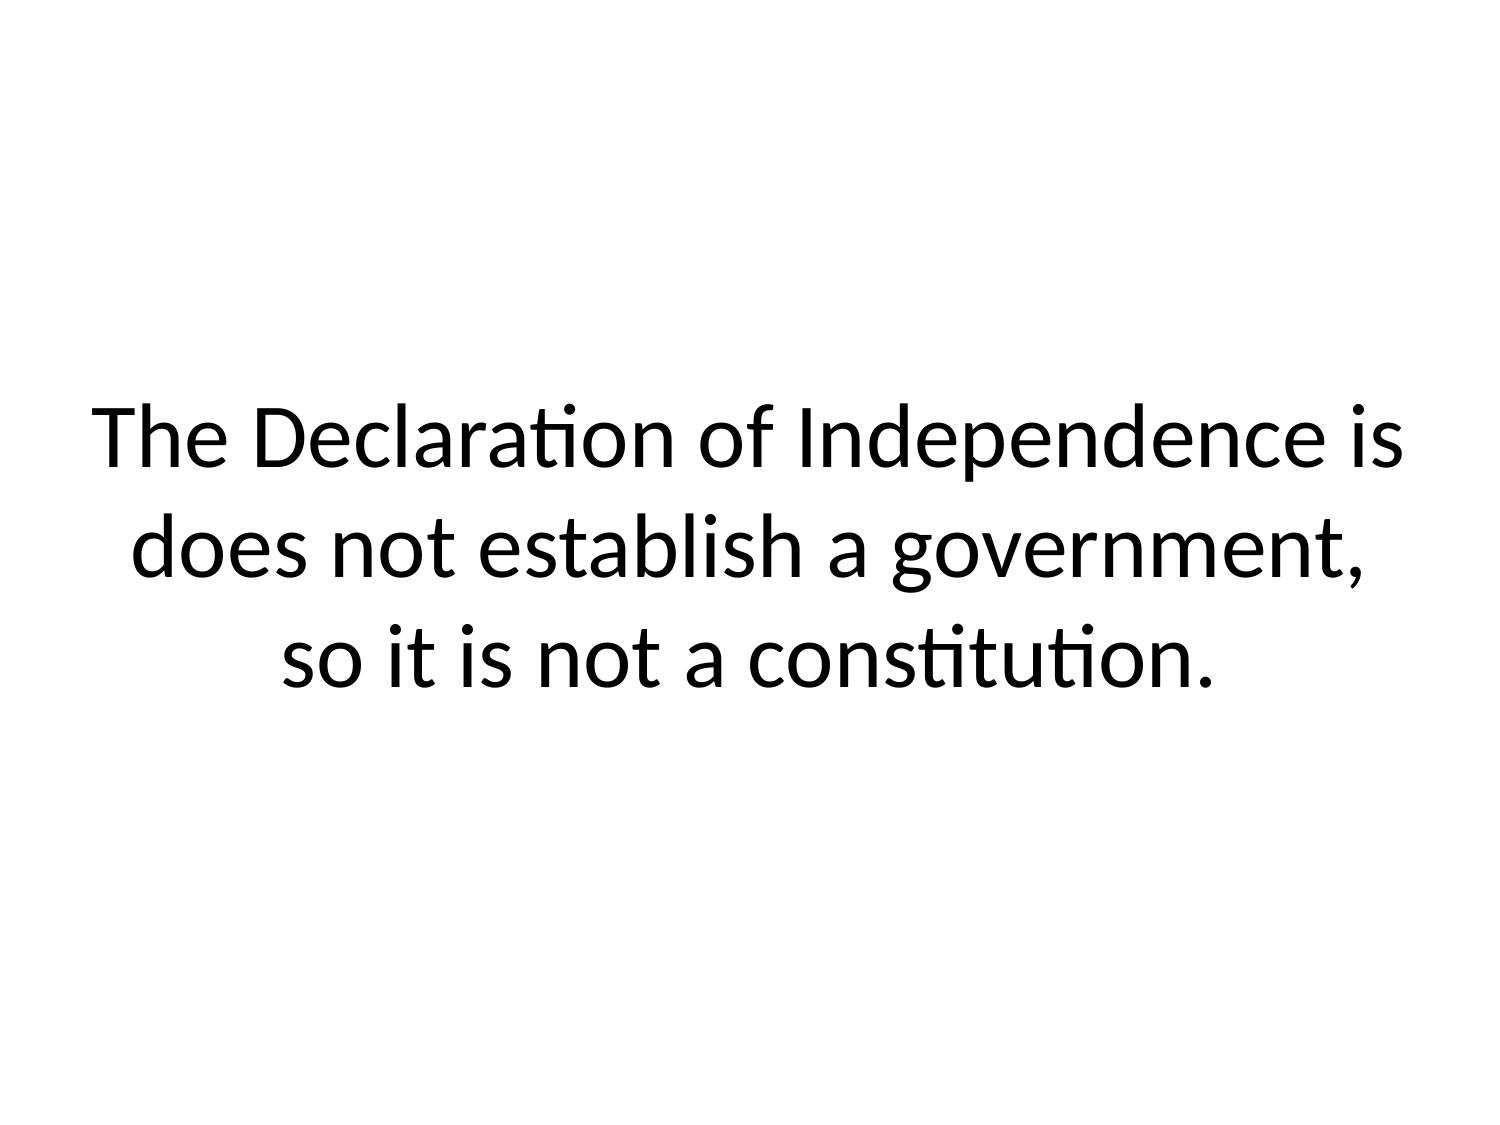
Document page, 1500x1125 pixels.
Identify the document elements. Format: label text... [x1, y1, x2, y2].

title The Declaration of Independence is does not establish a government, so it is not a constitution. [74, 44, 1426, 1038]
